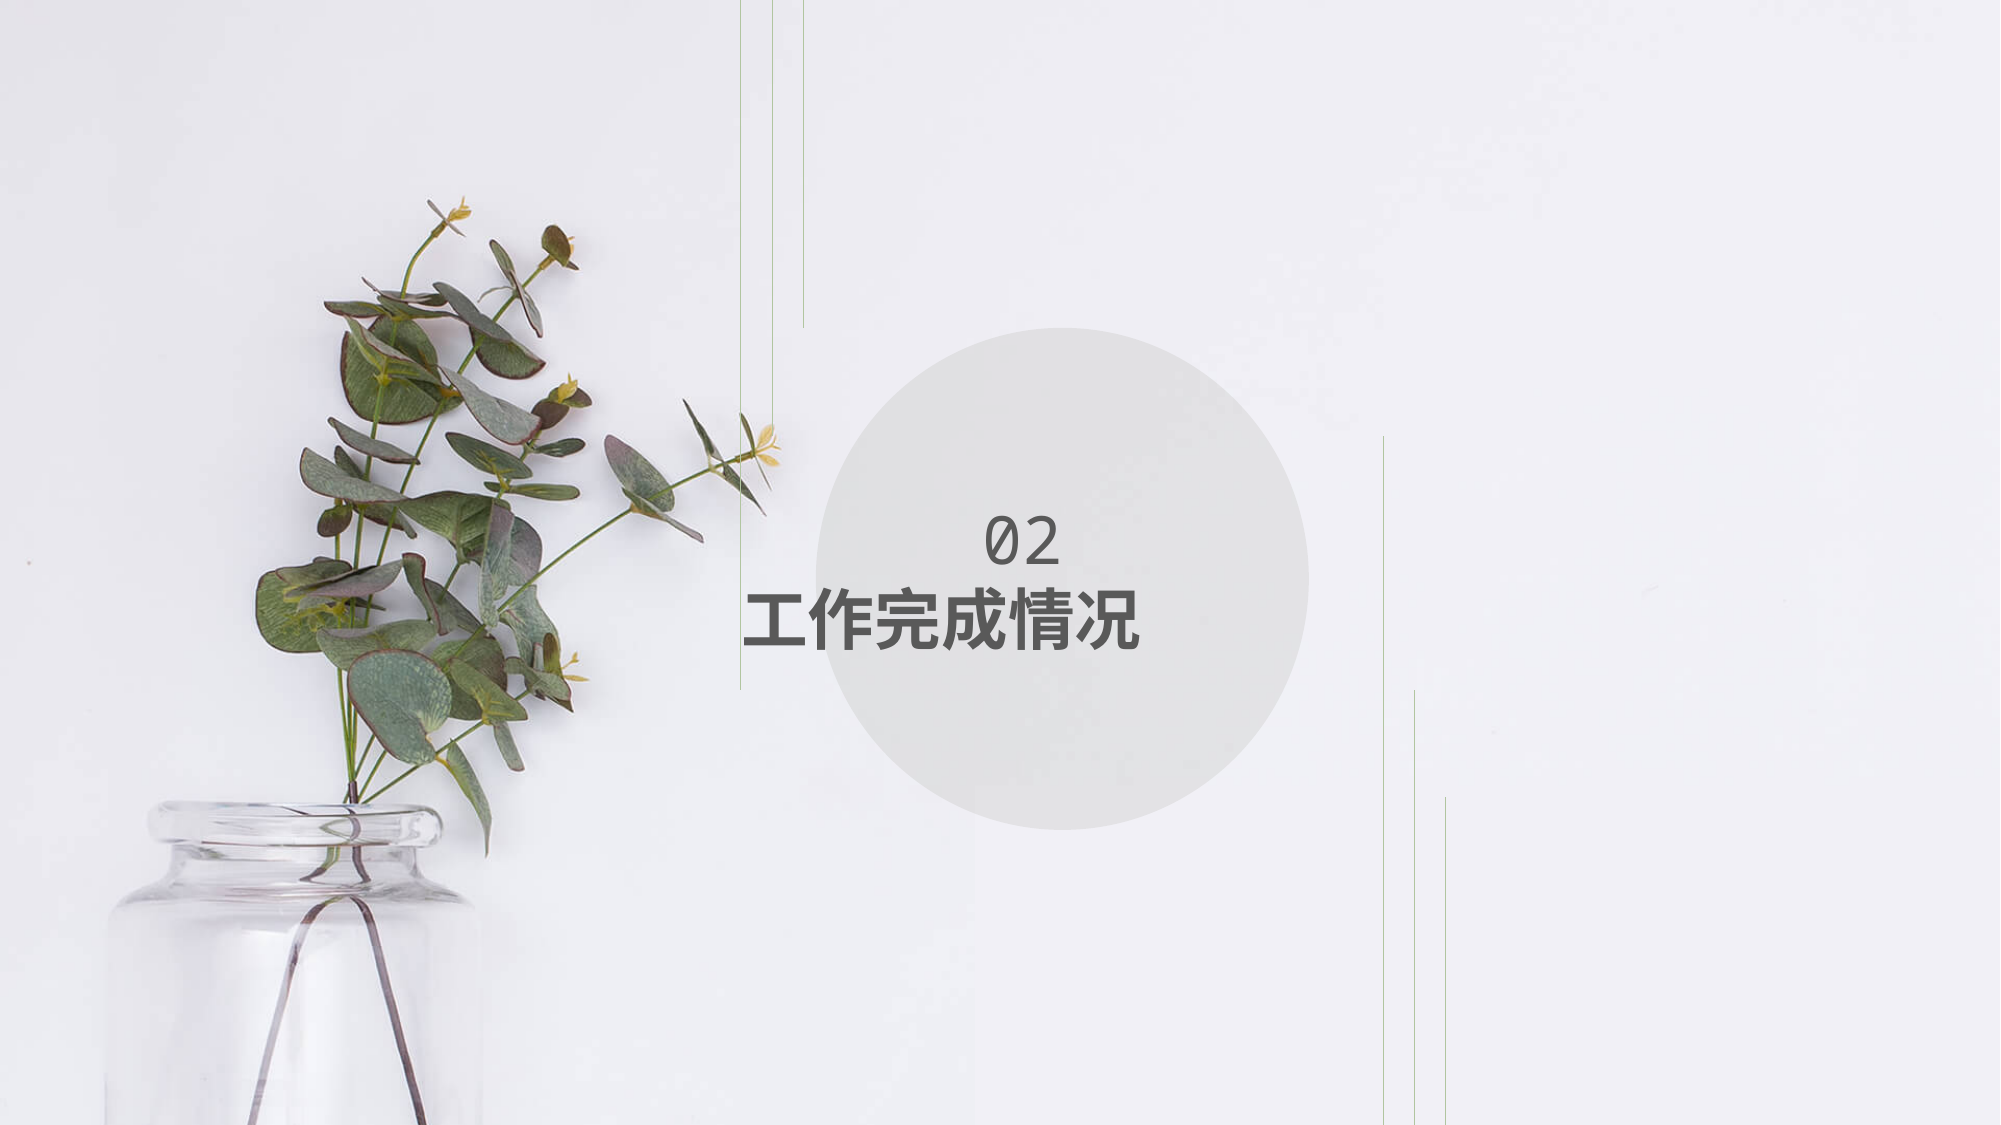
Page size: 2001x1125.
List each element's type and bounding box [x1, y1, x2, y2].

text_box [740, 0, 804, 690]
picture [0, 0, 2000, 1125]
text_box [1383, 435, 1446, 1125]
